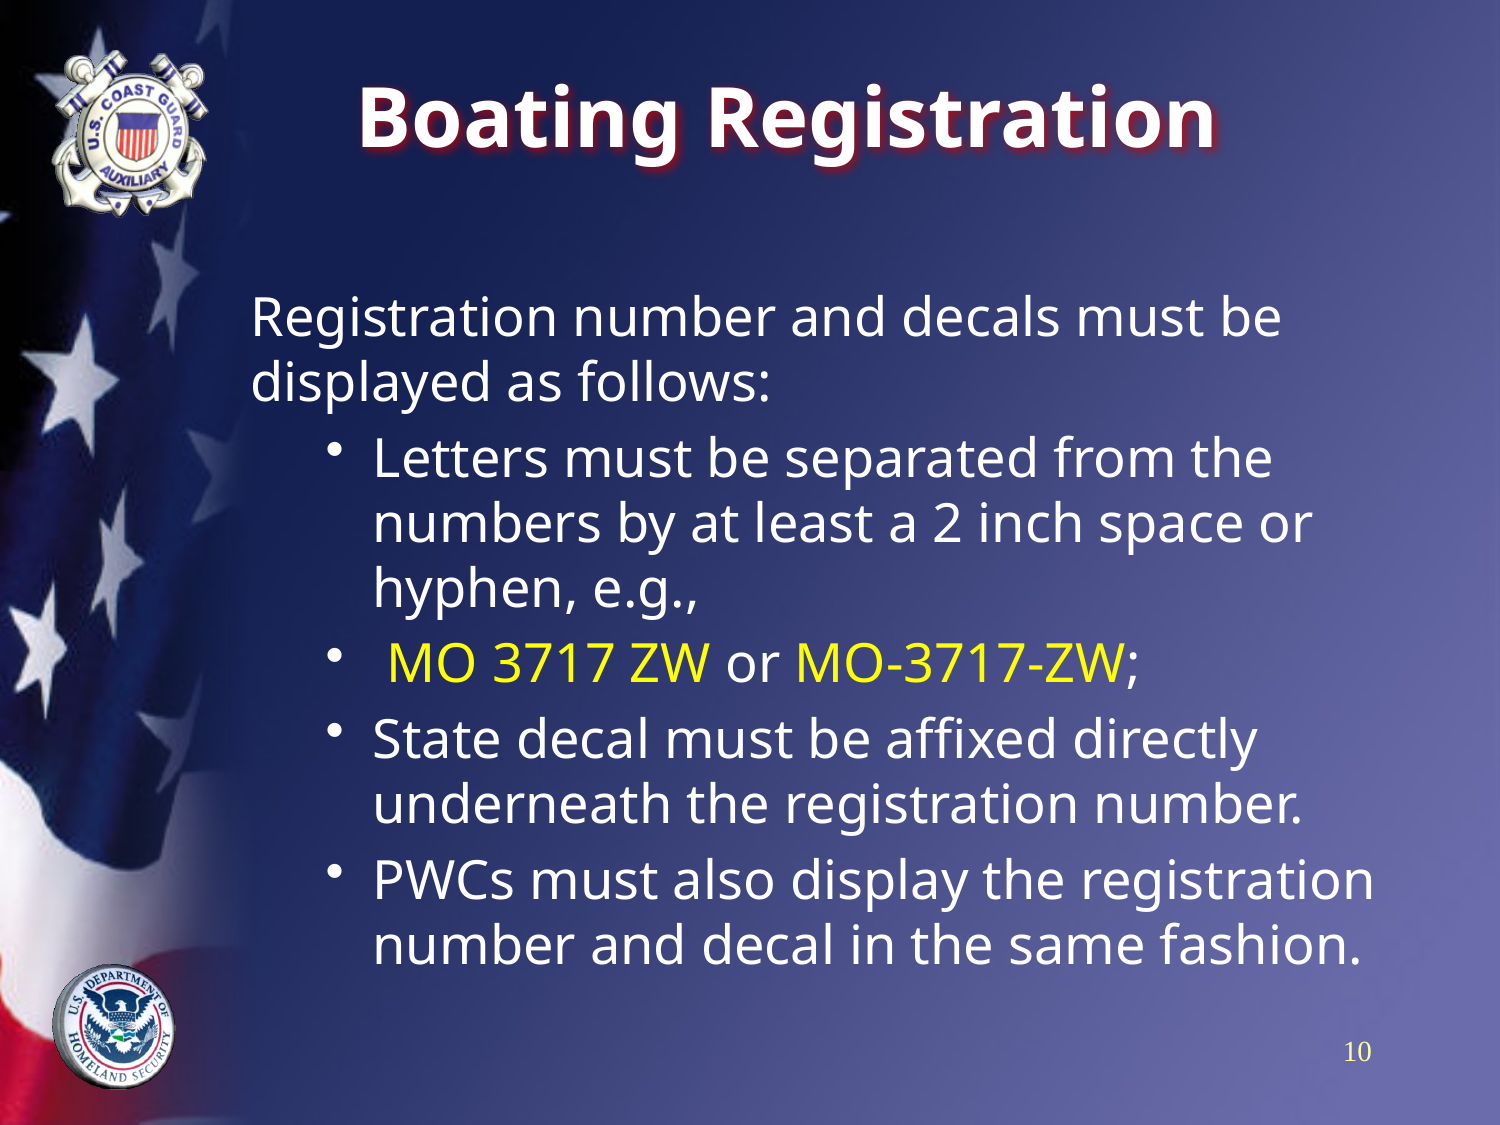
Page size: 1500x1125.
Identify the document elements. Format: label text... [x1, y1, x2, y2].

slide_number 10 [1074, 1025, 1388, 1100]
title Boating Registration [150, 20, 1425, 208]
text_box Registration number and decals must be displayed as follows: Letters must be separated from the numbers by at least a 2 inch space or hyphen, e.g., MO 3717 ZW or MO-3717-ZW; State decal must be affixed directly underneath the registration number. PWCs must also display the registration number and decal in the same fashion. [235, 274, 1499, 983]
picture [0, 0, 1500, 1125]
